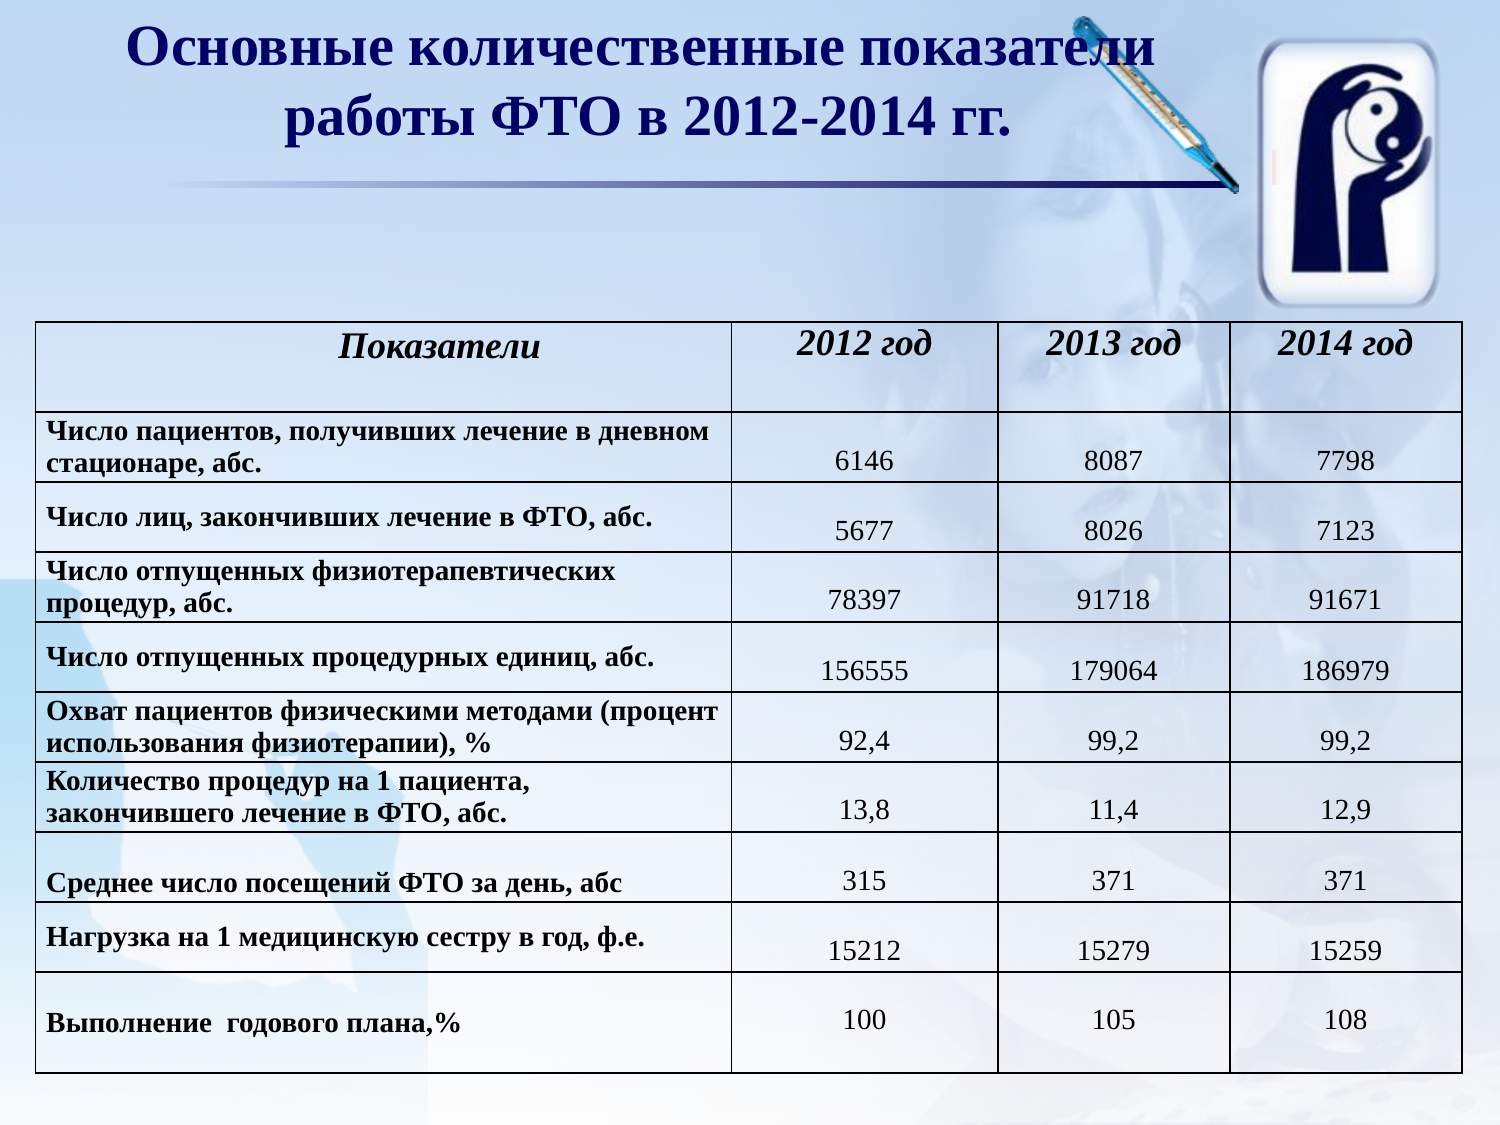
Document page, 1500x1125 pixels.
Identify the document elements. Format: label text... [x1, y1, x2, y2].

text_box Основные количественные показатели работы ФТО в 2012-2014 гг. [41, 75, 1239, 190]
table_cell 186979 [1231, 623, 1461, 691]
table_cell Число отпущенных физиотерапевтических процедур, абс. [36, 553, 731, 621]
table_cell 91671 [1231, 553, 1461, 621]
table_cell 99,2 [1231, 693, 1461, 761]
table_cell 11,4 [999, 763, 1229, 831]
table_cell 15212 [732, 903, 997, 971]
text_box [0, 0, 1500, 75]
table_cell 156555 [732, 623, 997, 691]
table_cell 8026 [999, 483, 1229, 551]
table_cell 315 [732, 833, 997, 901]
table_cell 13,8 [732, 763, 997, 831]
table_cell 5677 [732, 483, 997, 551]
table_cell 92,4 [732, 693, 997, 761]
table_cell 100 [732, 973, 997, 1072]
table_header 2012 год [732, 323, 997, 411]
table_cell 99,2 [999, 693, 1229, 761]
table_header 2013 год [999, 323, 1229, 411]
table_cell 15279 [999, 903, 1229, 971]
table_cell Число пациентов, получивших лечение в дневном стационаре, абс. [36, 413, 731, 481]
table_cell 7798 [1231, 413, 1461, 481]
table_cell Среднее число посещений ФТО за день, абс [36, 833, 731, 901]
table_cell 371 [999, 833, 1229, 901]
table_cell Количество процедур на 1 пациента, закончившего лечение в ФТО, абс. [36, 763, 731, 831]
table_cell 105 [999, 973, 1229, 1072]
table_cell 371 [1231, 833, 1461, 901]
table_cell Охват пациентов физическими методами (процент использования физиотерапии), % [36, 693, 731, 761]
table_cell Число лиц, закончивших лечение в ФТО, абс. [36, 483, 731, 551]
table_cell 7123 [1231, 483, 1461, 551]
table_cell 108 [1231, 973, 1461, 1072]
table_cell Выполнение годового плана,% [36, 973, 731, 1072]
table_cell 8087 [999, 413, 1229, 481]
table_cell 6146 [732, 413, 997, 481]
table_cell 15259 [1231, 903, 1461, 971]
table_header Показатели [36, 323, 731, 411]
table_cell 78397 [732, 553, 997, 621]
table_cell Число отпущенных процедурных единиц, абс. [36, 623, 731, 691]
picture [0, 31, 1500, 1125]
table_cell 91718 [999, 553, 1229, 621]
table_cell 179064 [999, 623, 1229, 691]
table_header 2014 год [1231, 323, 1461, 411]
table_cell 12,9 [1231, 763, 1461, 831]
table_cell Нагрузка на 1 медицинскую сестру в год, ф.е. [36, 903, 731, 971]
